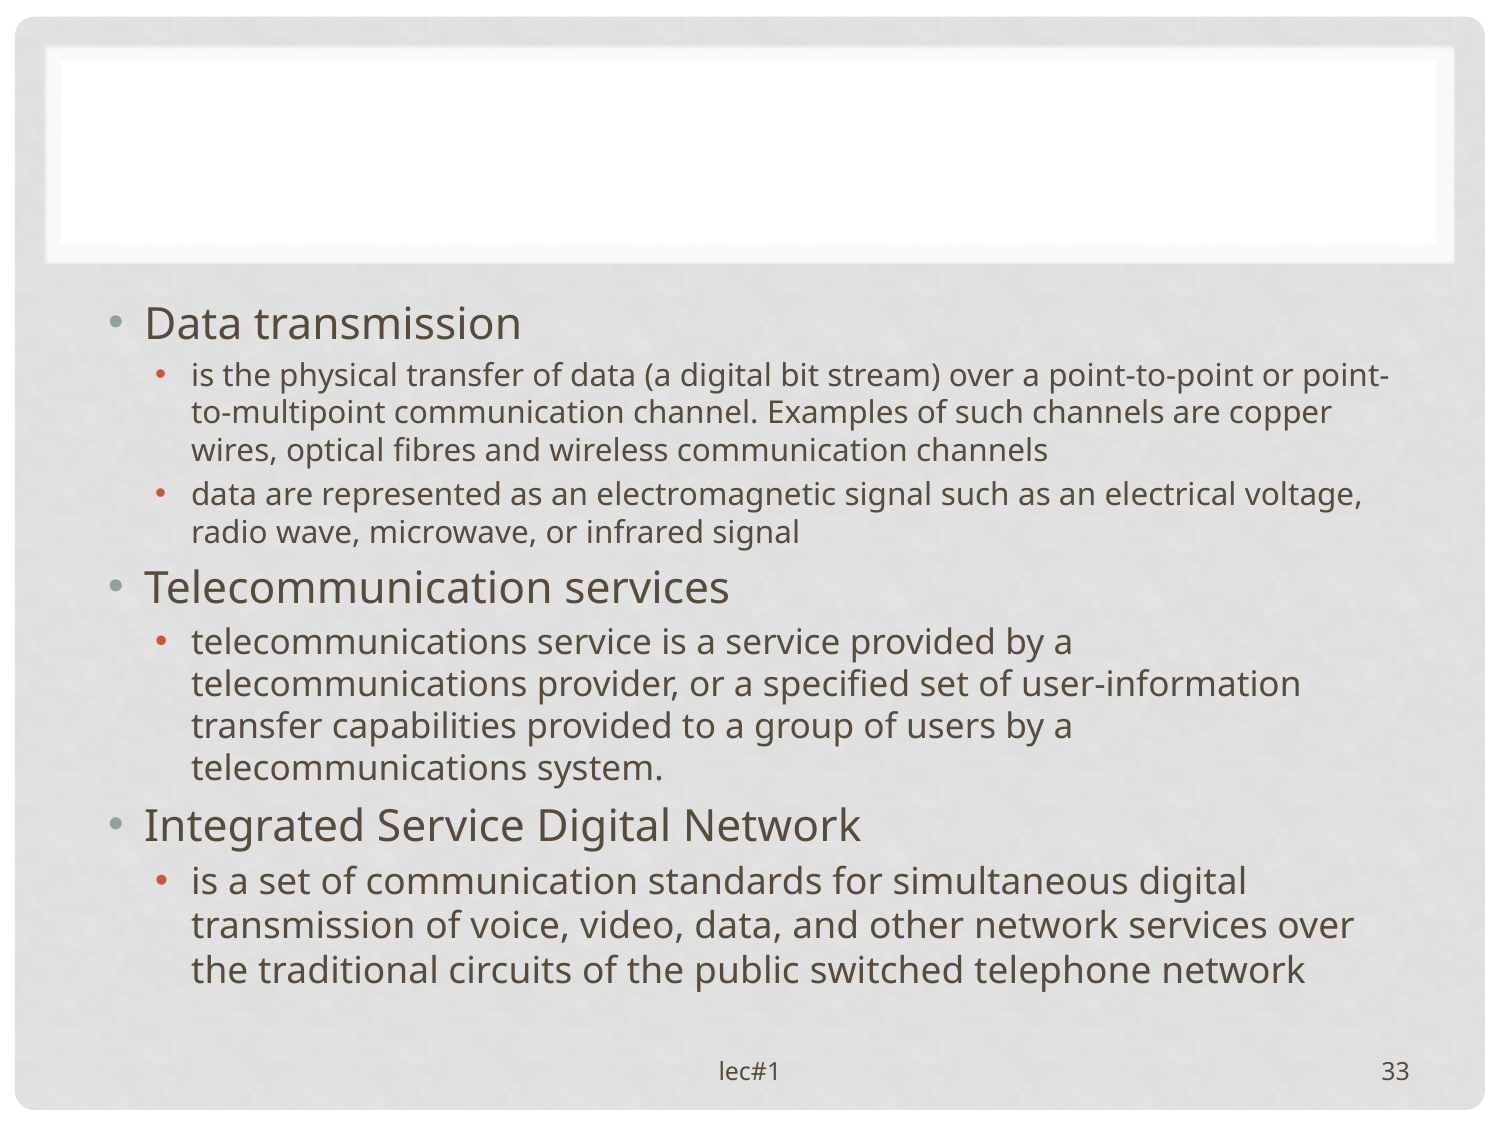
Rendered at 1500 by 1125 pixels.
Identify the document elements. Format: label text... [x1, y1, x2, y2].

footer lec#1 [512, 1042, 988, 1103]
slide_number 33 [1074, 1042, 1425, 1103]
list Data transmission is the physical transfer of data (a digital bit stream) over a point-to-point or point-to-multipoint communication channel. Examples of such channels are copper wires, optical fibres and wireless communication channels data are represented as an electromagnetic signal such as an electrical voltage, radio wave, microwave, or infrared signal Telecommunication services telecommunications service is a service provided by a telecommunications provider, or a specified set of user-information transfer capabilities provided to a group of users by a telecommunications system. Integrated Service Digital Network is a set of communication standards for simultaneous digital transmission of voice, video, data, and other network services over the traditional circuits of the public switched telephone network [75, 287, 1425, 1005]
